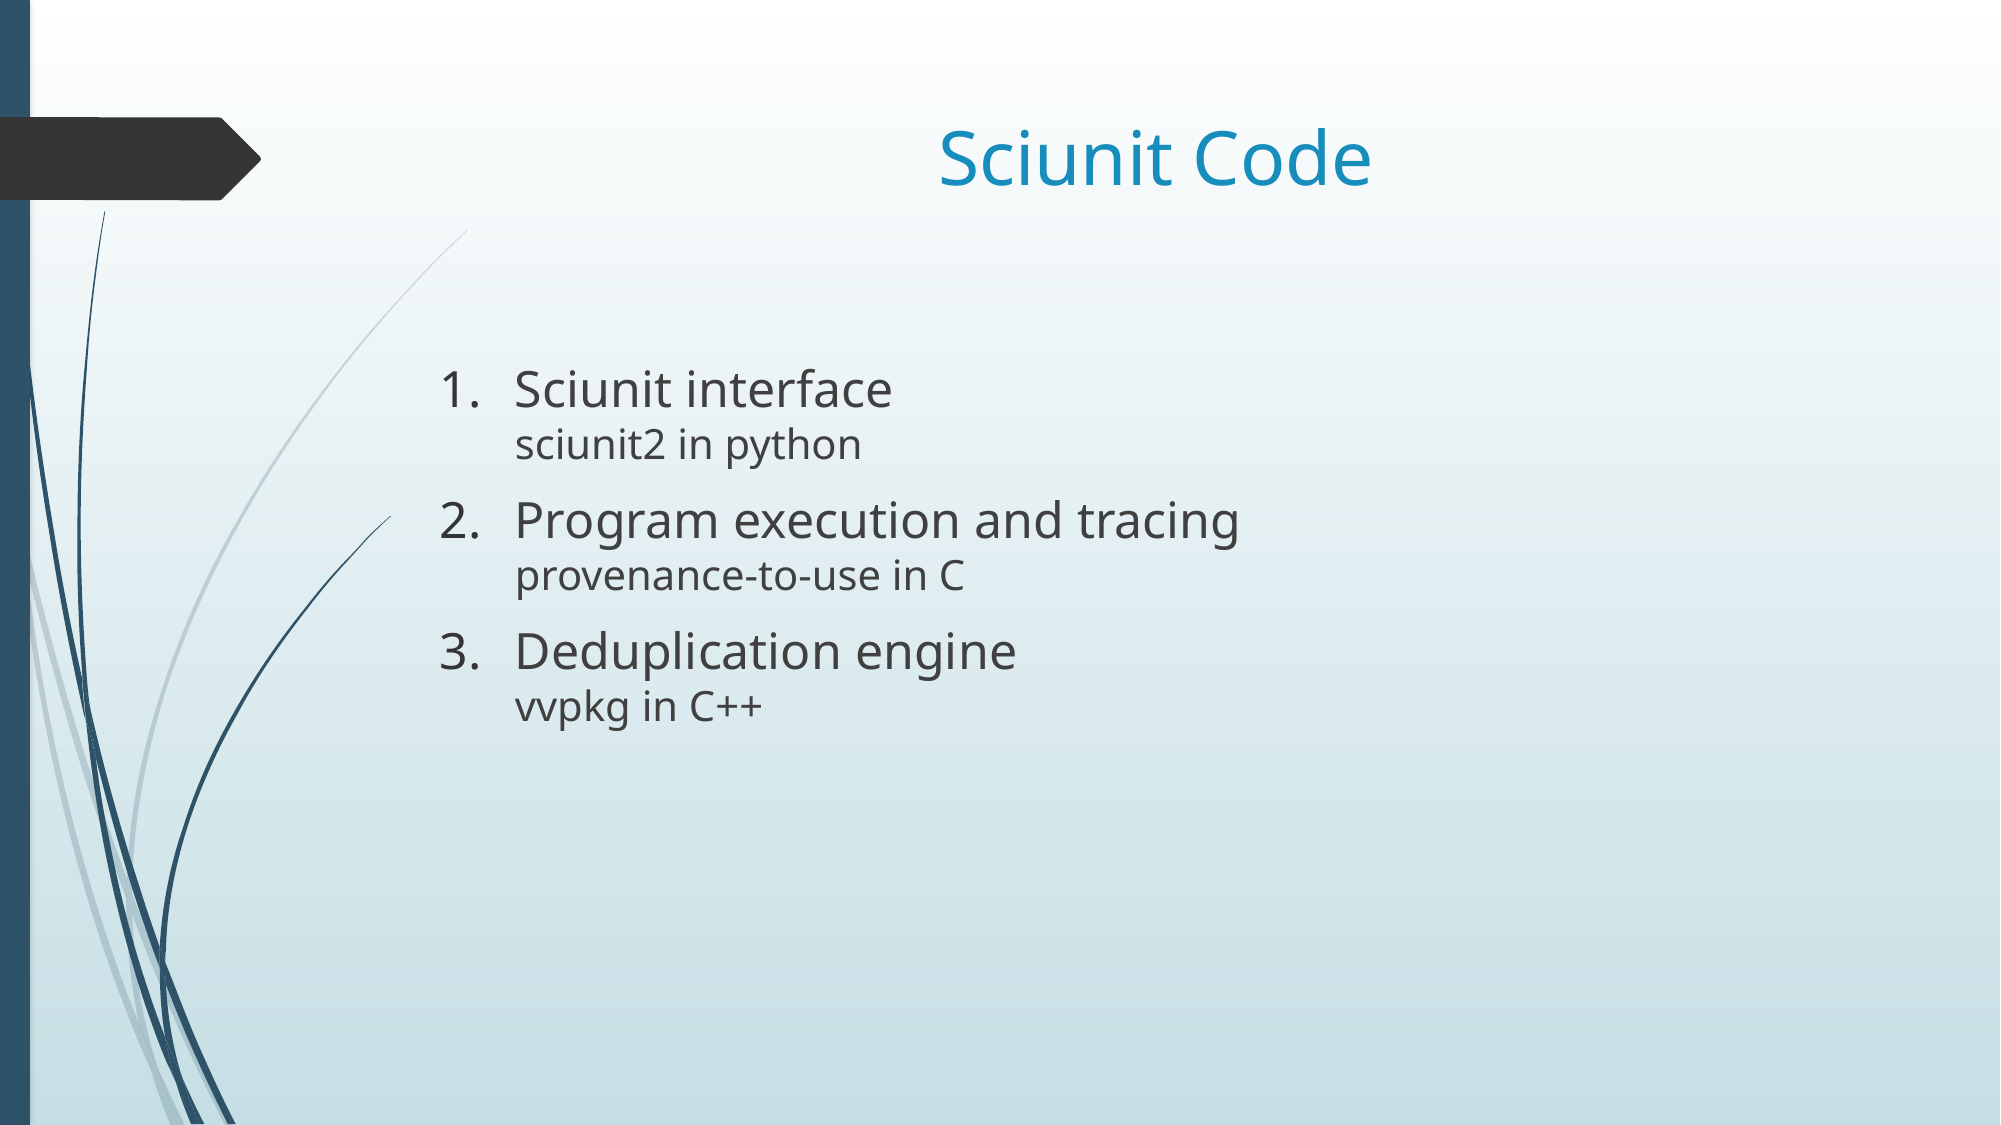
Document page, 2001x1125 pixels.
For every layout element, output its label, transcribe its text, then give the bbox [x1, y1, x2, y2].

title Sciunit Code [425, 102, 1888, 313]
list Sciunit interface sciunit2 in python Program execution and tracing provenance-to-use in C Deduplication engine vvpkg in C++ [424, 350, 1888, 970]
